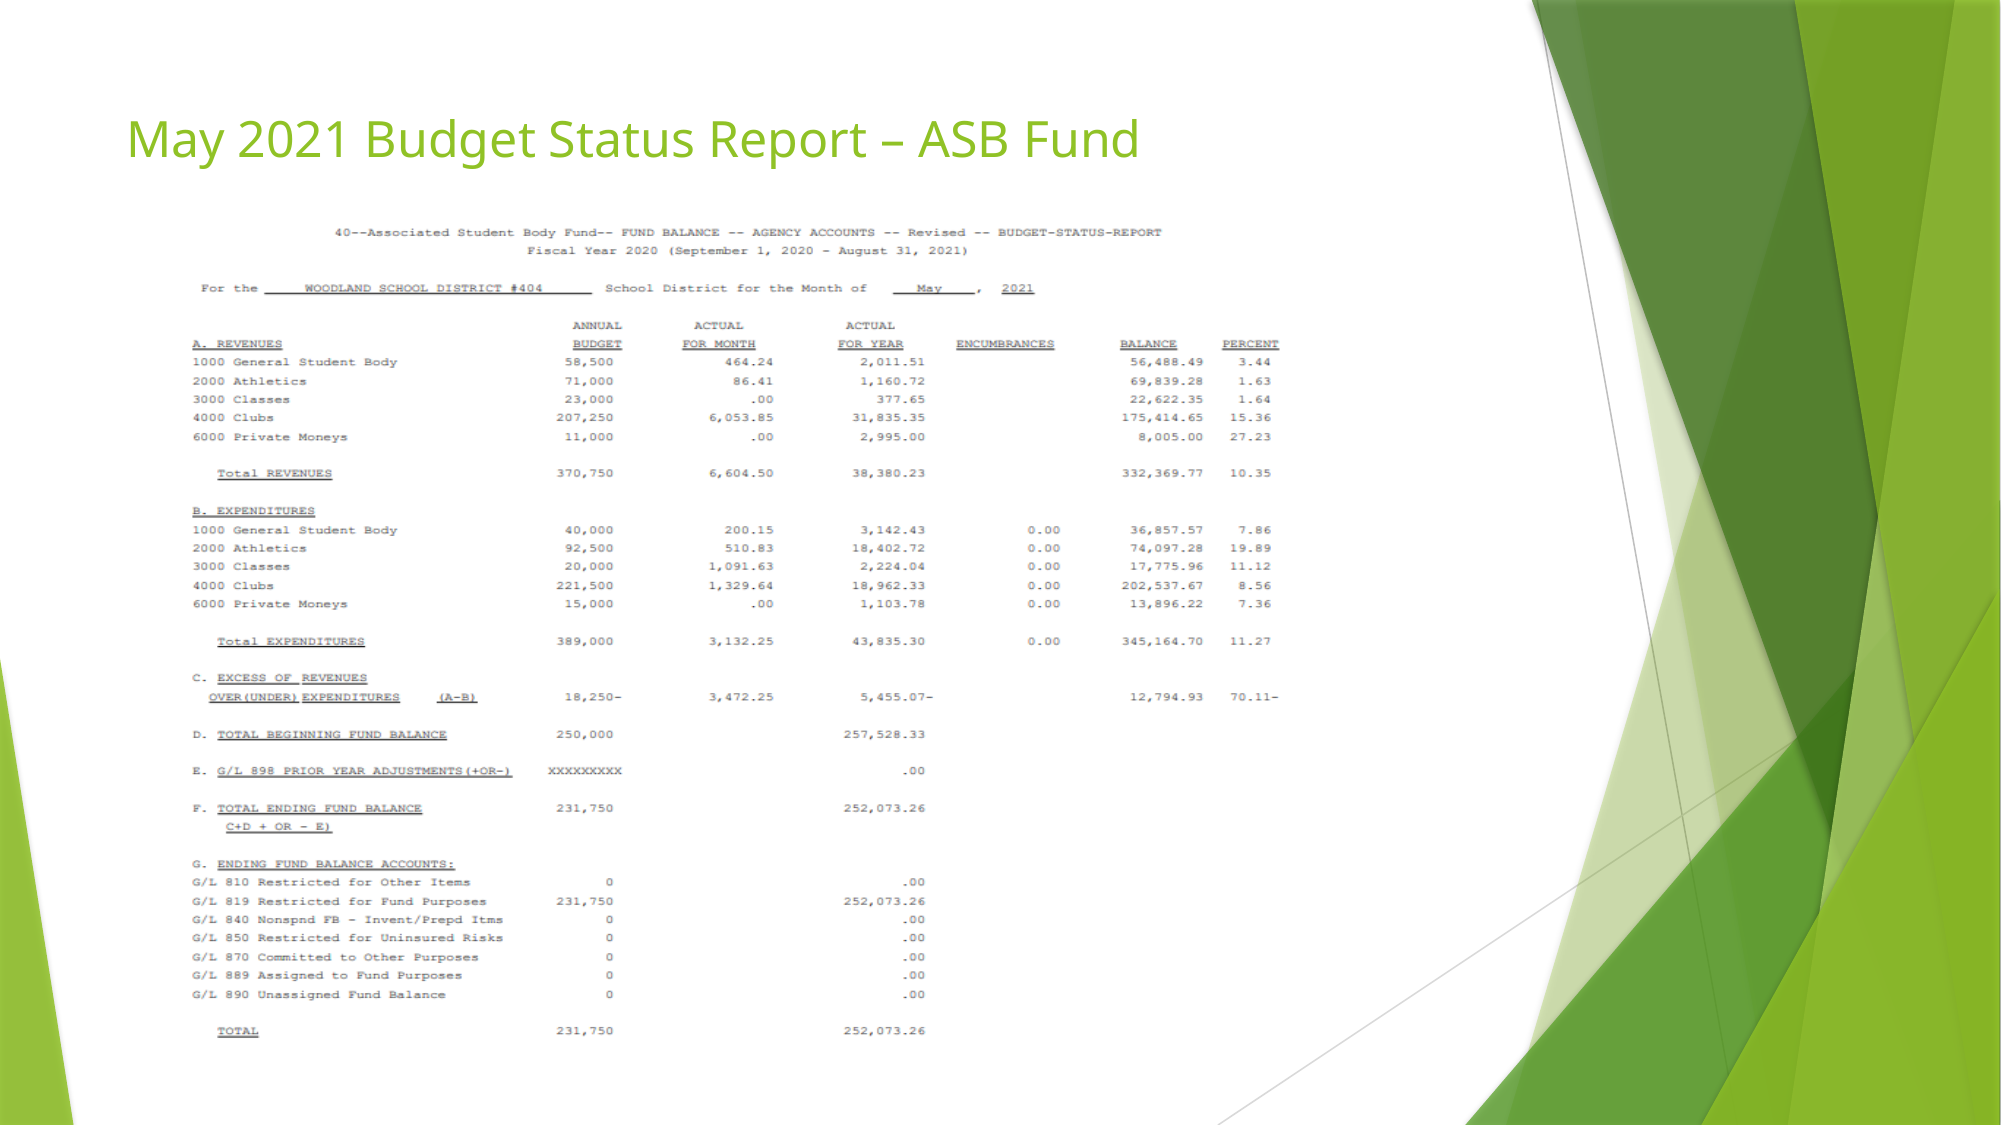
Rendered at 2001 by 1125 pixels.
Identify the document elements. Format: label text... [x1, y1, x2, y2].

title May 2021 Budget Status Report – ASB Fund [111, 99, 1522, 186]
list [177, 212, 1310, 1062]
